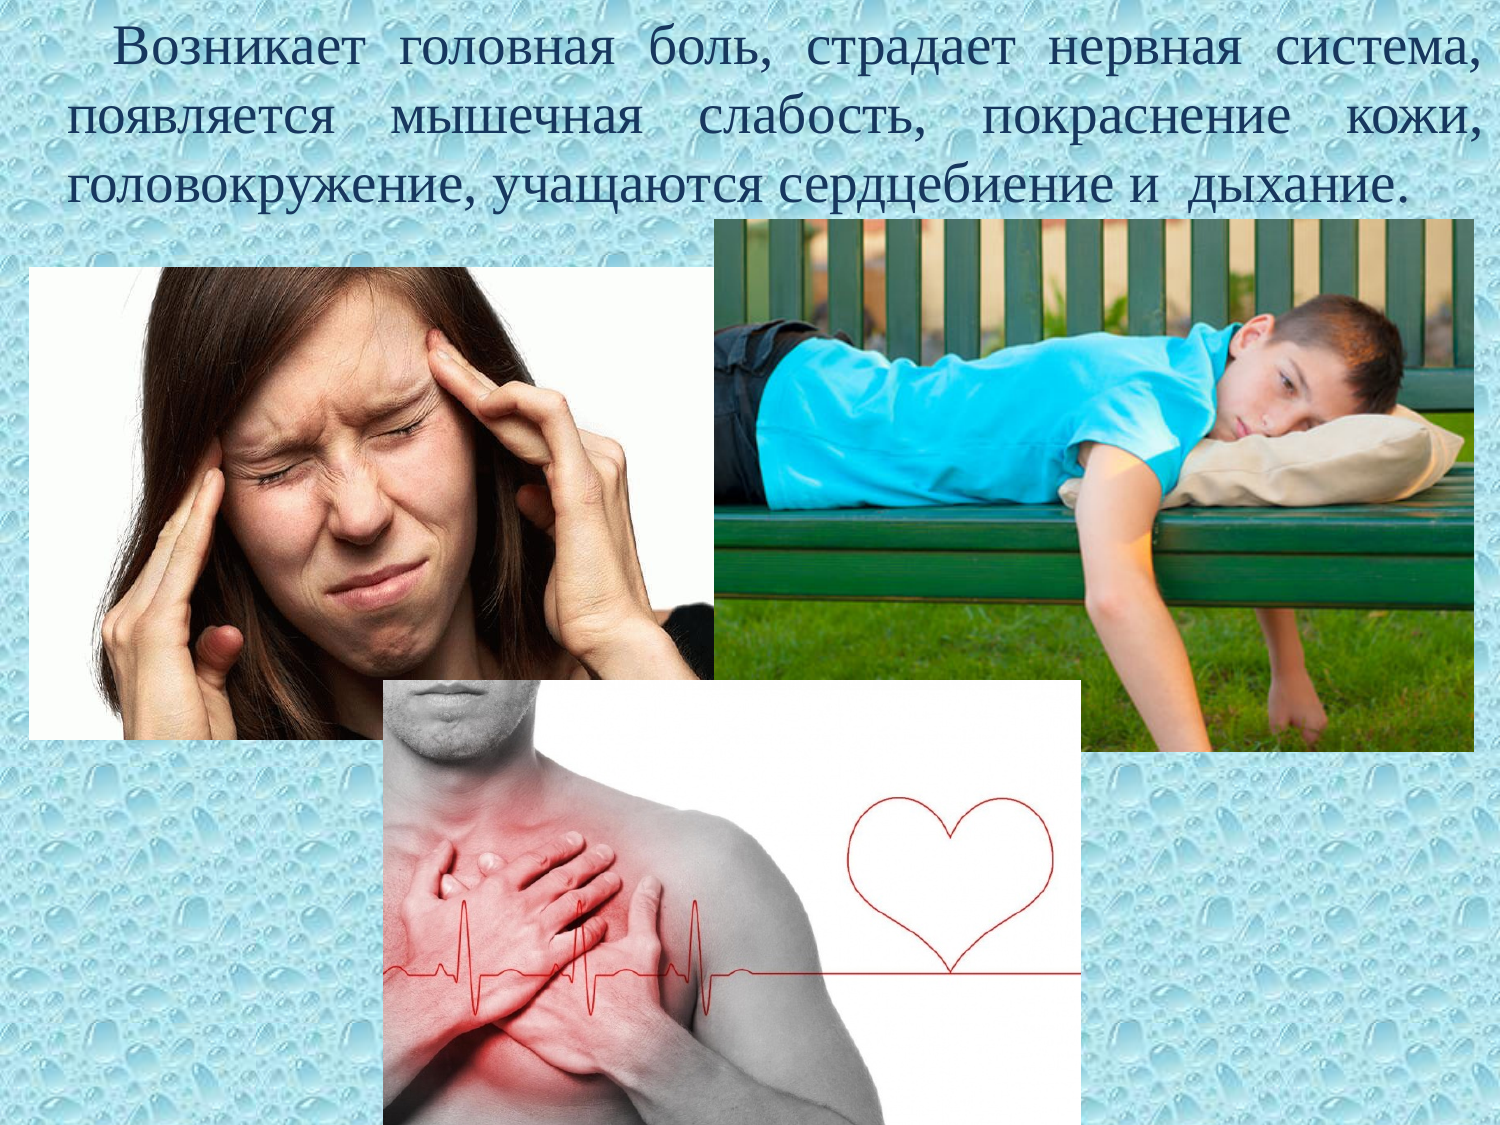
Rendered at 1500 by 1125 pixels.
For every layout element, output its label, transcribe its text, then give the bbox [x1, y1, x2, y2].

picture [0, 219, 1500, 1125]
list Возникает головная боль, страдает нервная система, появляется мышечная слабость, покраснение кожи, головокружение, учащаются сердцебиение и дыхание. [0, 0, 1500, 279]
